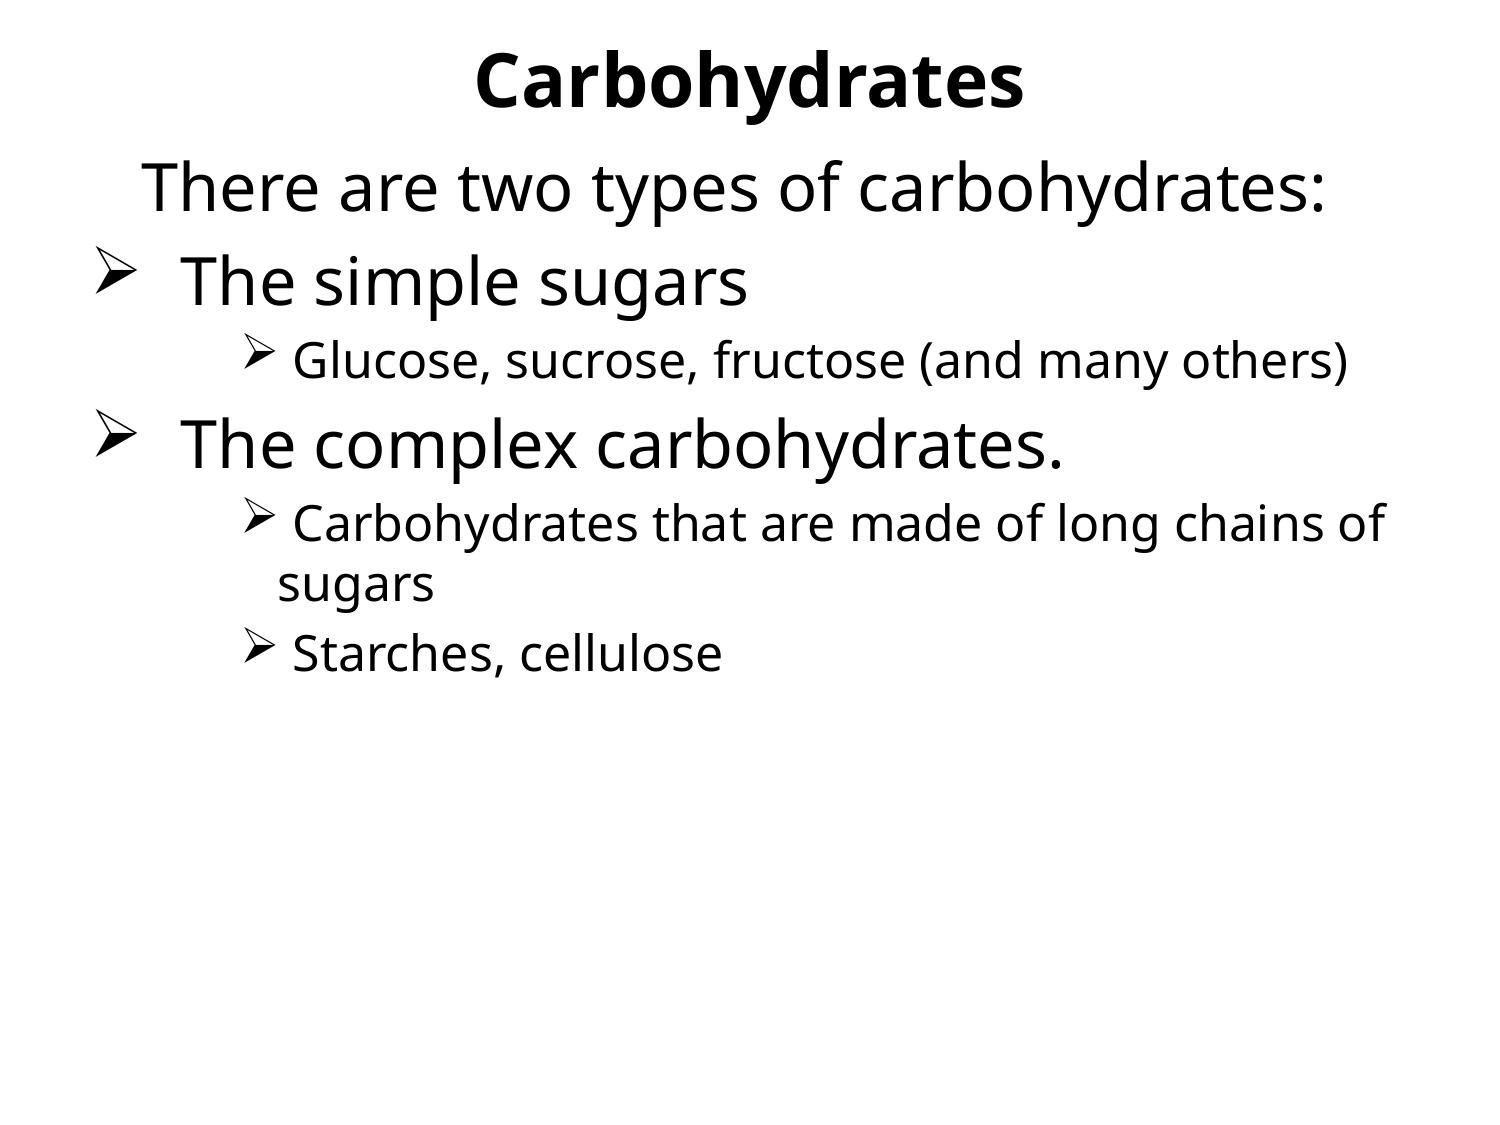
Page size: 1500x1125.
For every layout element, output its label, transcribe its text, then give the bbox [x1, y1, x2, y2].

title Carbohydrates [74, 0, 1426, 137]
list There are two types of carbohydrates: The simple sugars Glucose, sucrose, fructose (and many others) The complex carbohydrates. Carbohydrates that are made of long chains of sugars Starches, cellulose [74, 137, 1500, 881]
